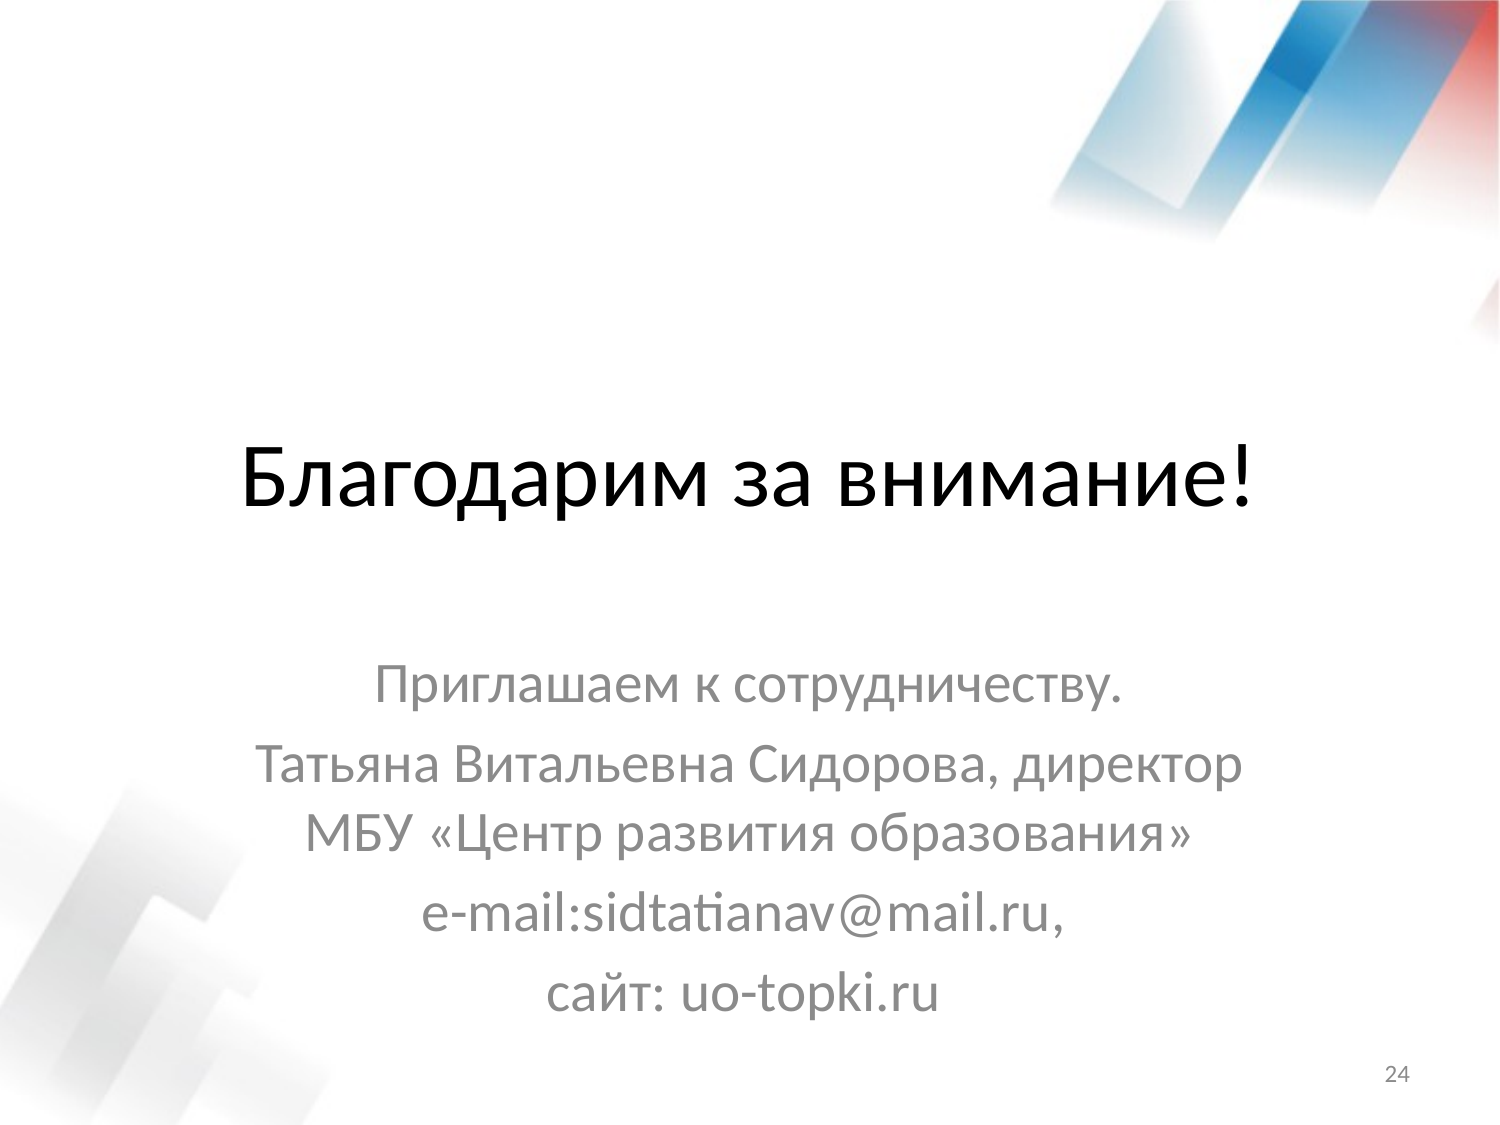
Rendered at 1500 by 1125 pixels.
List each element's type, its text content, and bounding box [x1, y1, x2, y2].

picture [0, 0, 1500, 1125]
title Благодарим за внимание! [112, 349, 1388, 591]
slide_number 24 [1074, 1042, 1425, 1103]
subtitle Приглашаем к сотрудничеству. Татьяна Витальевна Сидорова, директор МБУ «Центр развития образования» e-mail:sidtatianav@mail.ru, сайт: uo-topki.ru [225, 637, 1275, 1083]
